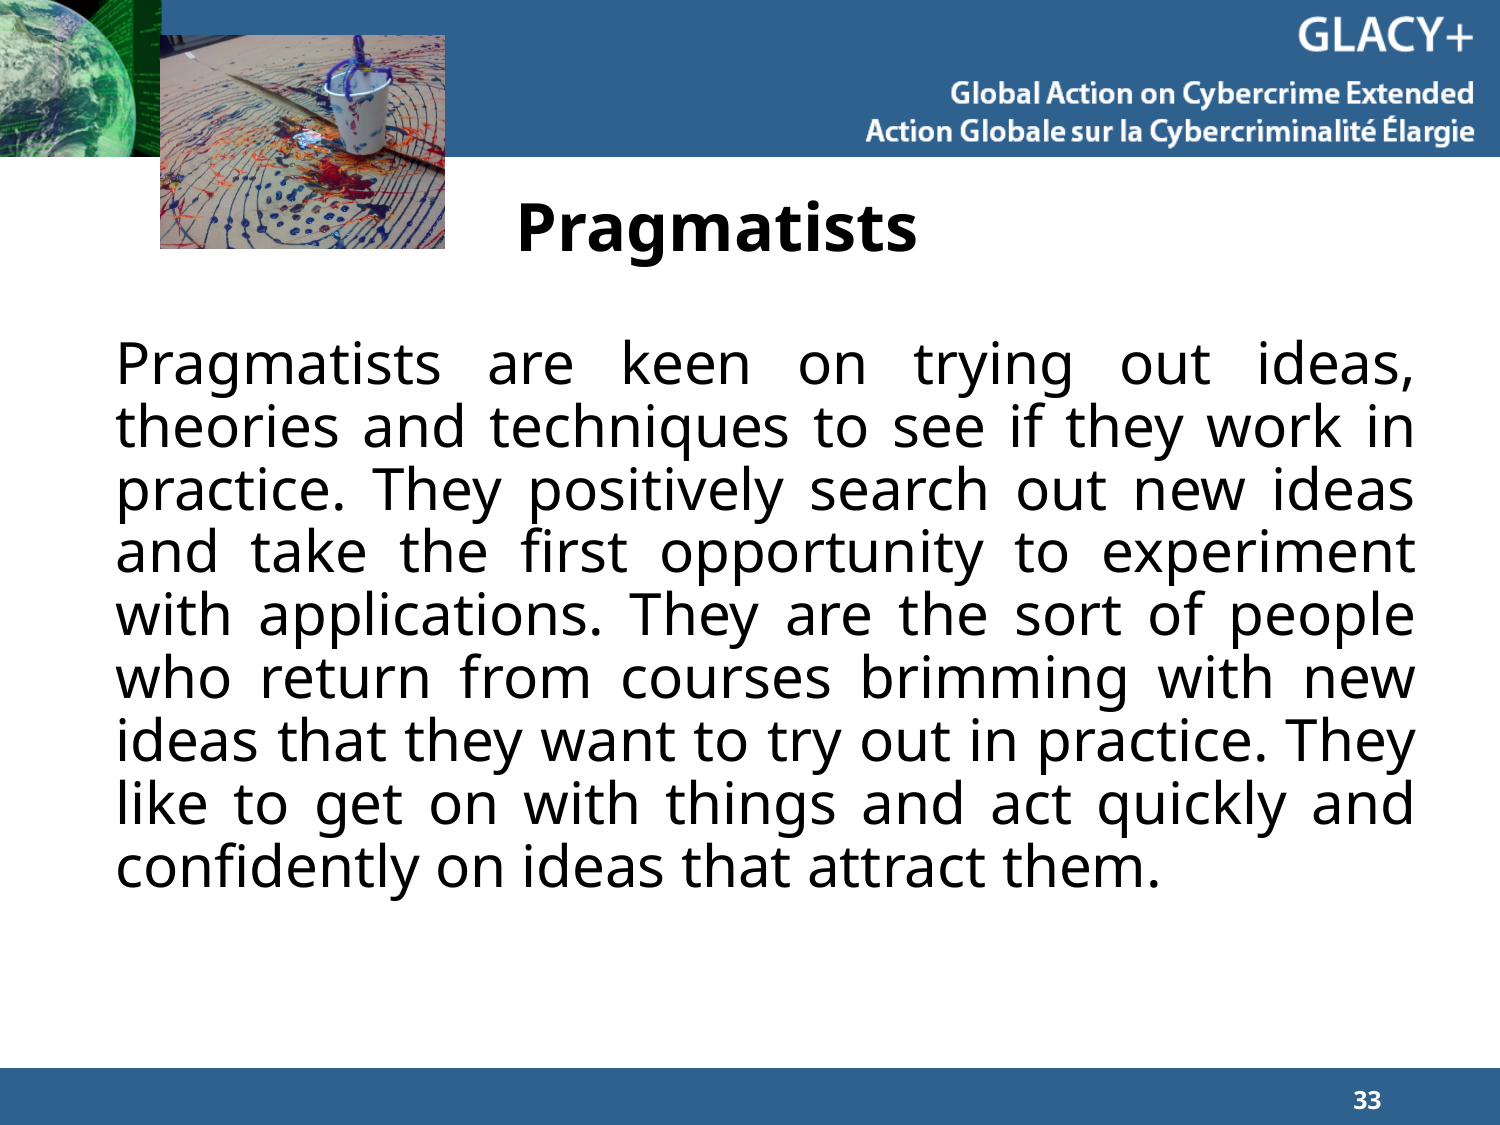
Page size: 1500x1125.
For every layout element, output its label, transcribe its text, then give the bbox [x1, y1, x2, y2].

picture [0, 0, 1500, 249]
list Pragmatists are keen on trying out ideas, theories and techniques to see if they work in practice. They positively search out new ideas and take the first opportunity to experiment with applications. They are the sort of people who return from courses brimming with new ideas that they want to try out in practice. They like to get on with things and act quickly and confidently on ideas that attract them. [100, 326, 1432, 1028]
title Pragmatists [0, 154, 1449, 305]
slide_number 33 [1059, 1071, 1397, 1125]
